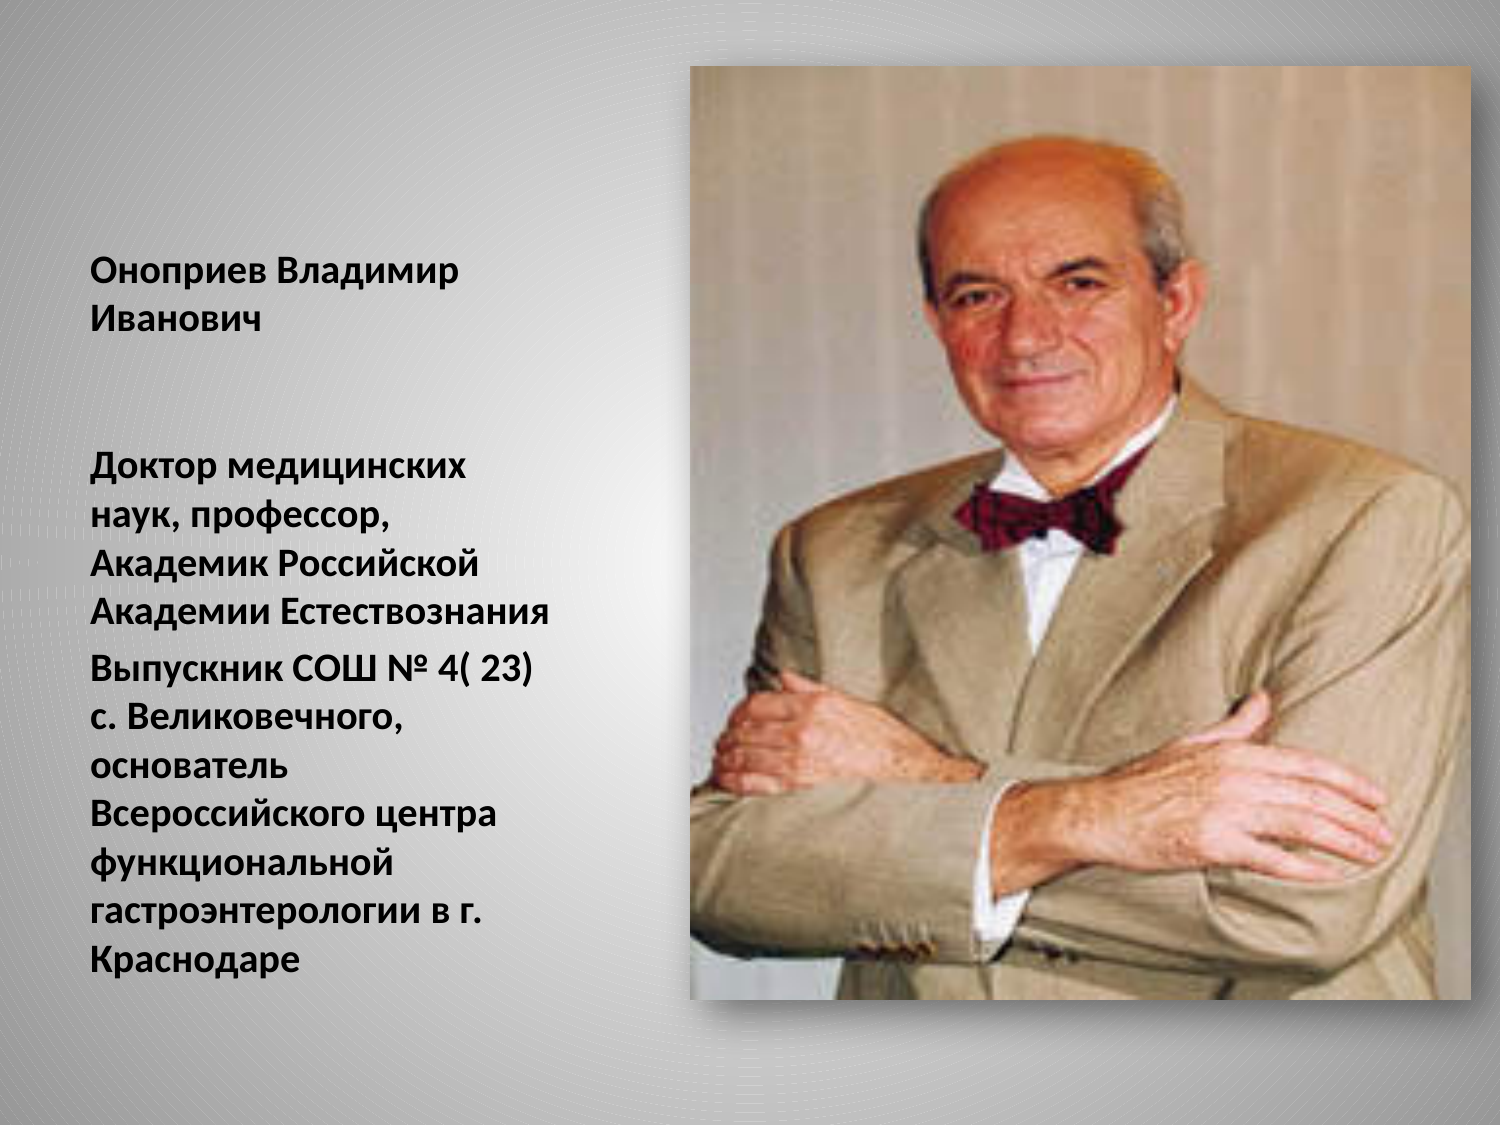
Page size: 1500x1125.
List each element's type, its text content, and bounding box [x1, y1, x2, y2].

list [690, 66, 1471, 1000]
list Оноприев Владимир Иванович Доктор медицинских наук, профессор, Академик Российской Академии Естествознания Выпускник СОШ № 4( 23) с. Великовечного, основатель Всероссийского центра функциональной гастроэнтерологии в г. Краснодаре [75, 235, 569, 1005]
